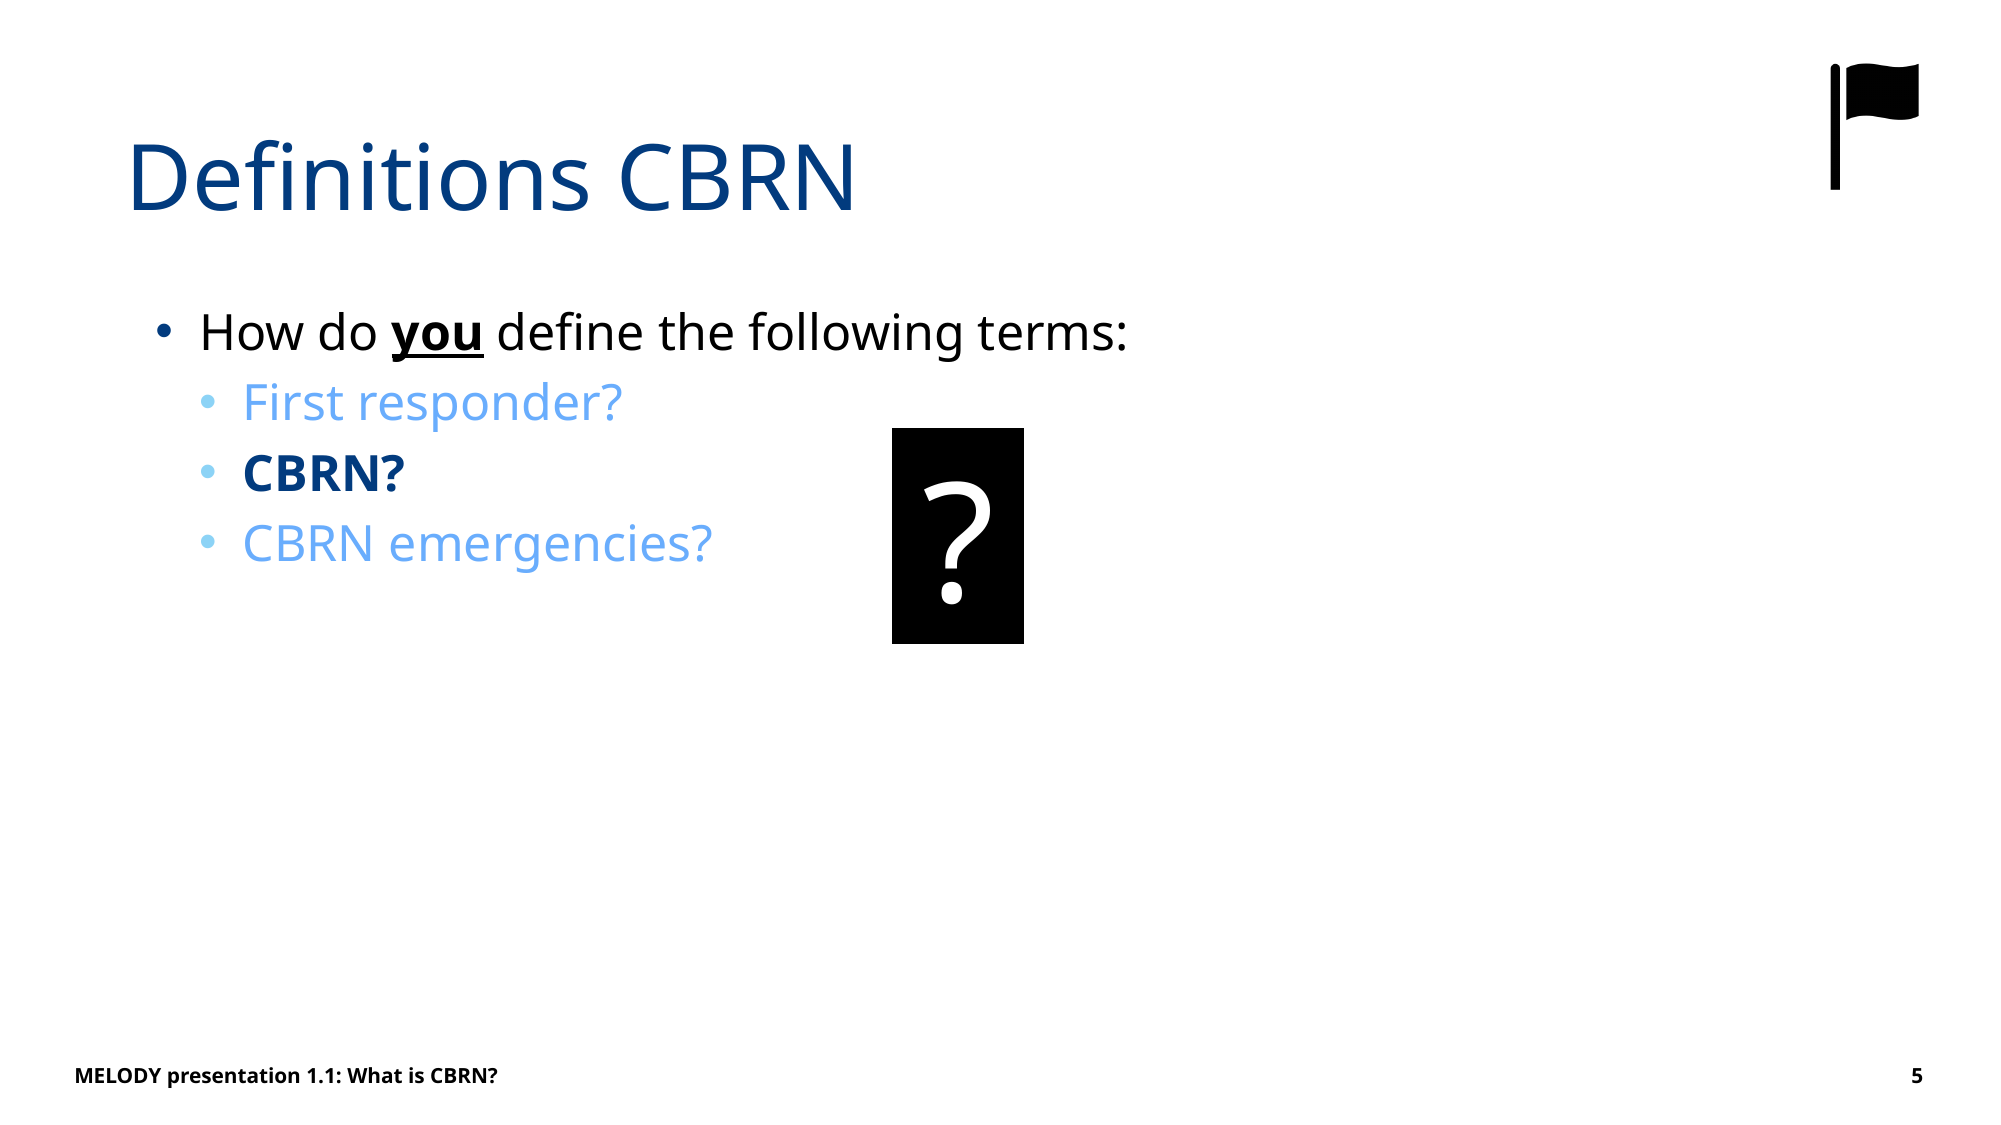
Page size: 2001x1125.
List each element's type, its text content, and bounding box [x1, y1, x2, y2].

picture [1799, 51, 1950, 202]
title Definitions CBRN [125, 131, 1875, 292]
list How do you define the following terms: First responder? CBRN? CBRN emergencies? [125, 292, 1875, 999]
footer MELODY presentation 1.1: What is CBRN? [74, 1062, 1842, 1088]
text_box ? [892, 428, 1024, 644]
slide_number 5 [1473, 1062, 1924, 1101]
